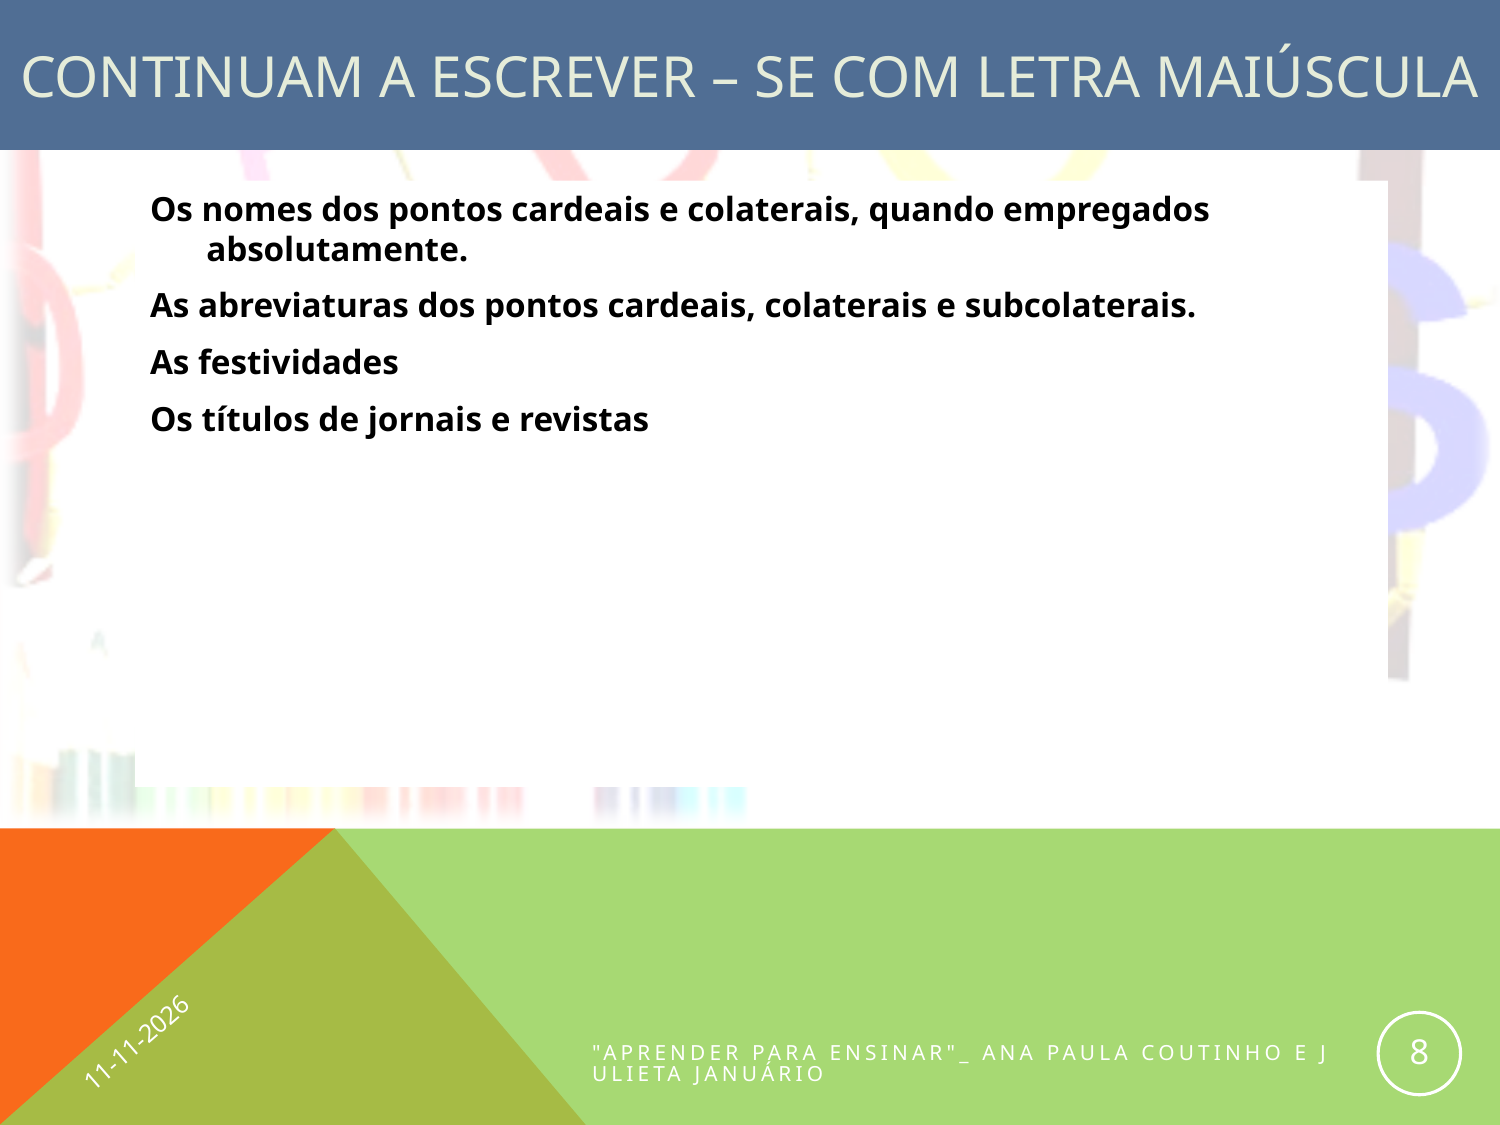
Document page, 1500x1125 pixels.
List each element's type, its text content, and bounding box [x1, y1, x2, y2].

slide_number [65, 849, 357, 1109]
slide_number 8 [1376, 1010, 1463, 1097]
footer "Aprender para ensinar"_ Ana Paula Coutinho e Julieta Januário [577, 1031, 1352, 1076]
title Continuam a escrever – se com letra maiúscula [0, 0, 1500, 150]
list Os nomes dos pontos cardeais e colaterais, quando empregados absolutamente. As abreviaturas dos pontos cardeais, colaterais e subcolaterais. As festividades Os títulos de jornais e revistas [135, 180, 1388, 787]
